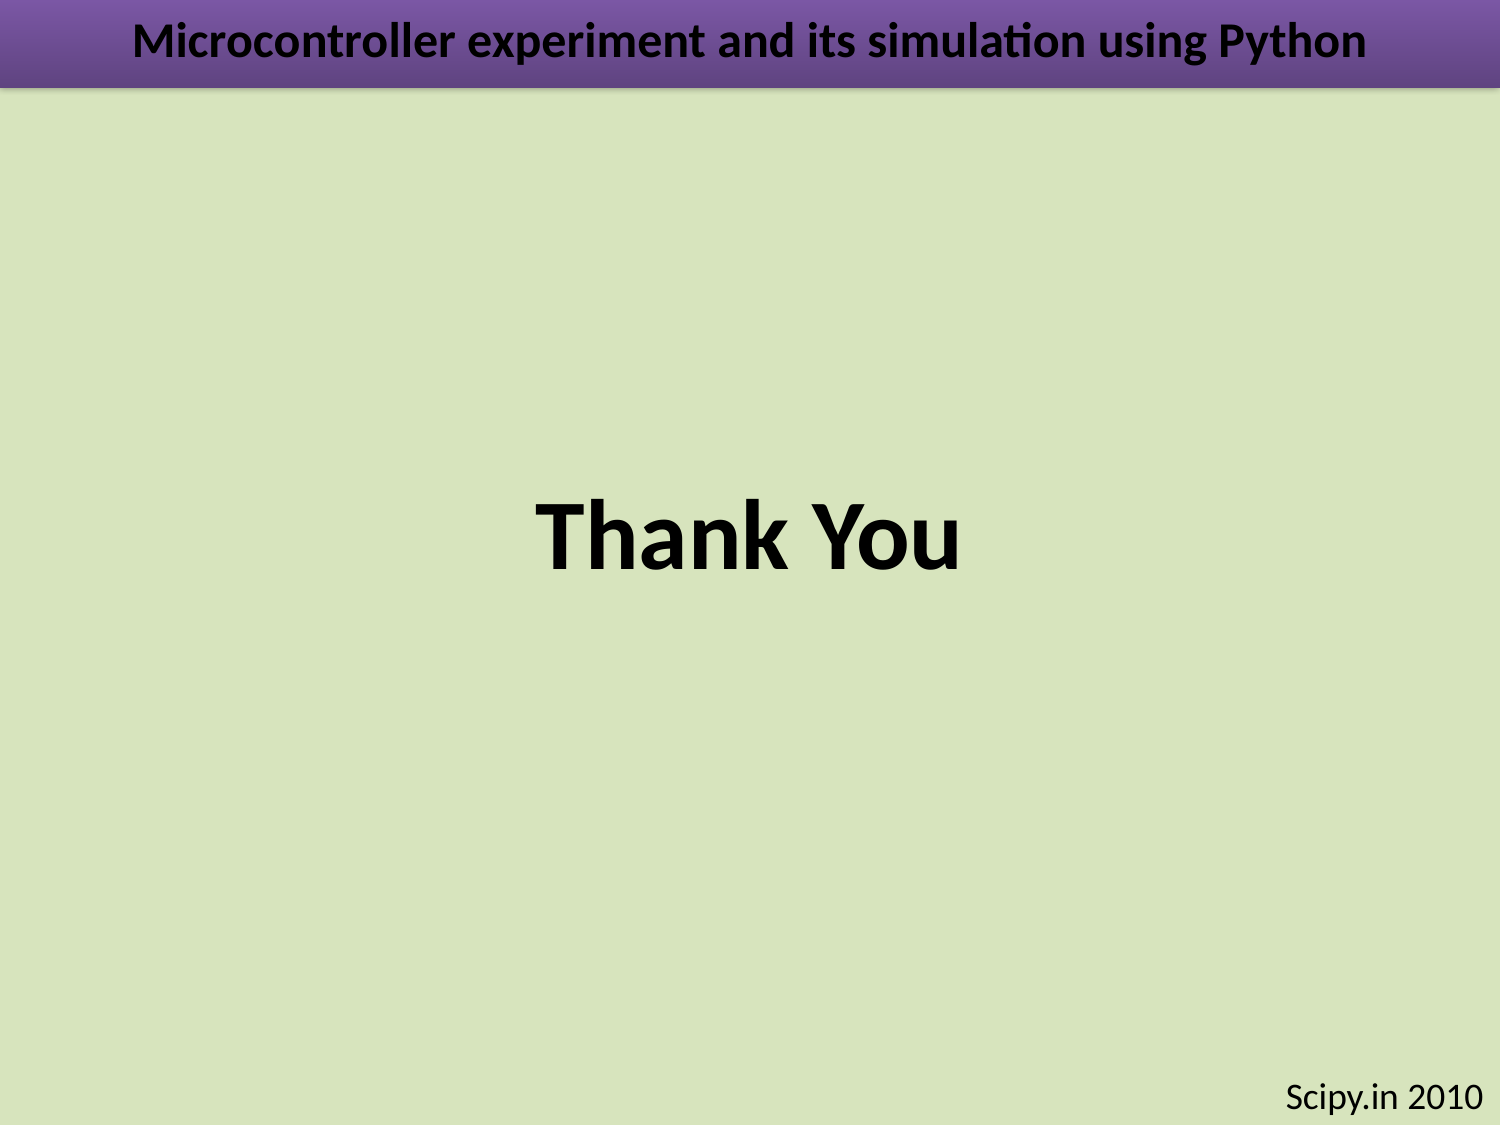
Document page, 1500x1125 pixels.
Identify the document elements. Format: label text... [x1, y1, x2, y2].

text_box Thank You [0, 462, 1500, 598]
text_box Microcontroller experiment and its simulation using Python [0, 0, 1500, 88]
text_box Scipy.in 2010 [1271, 1064, 1499, 1125]
